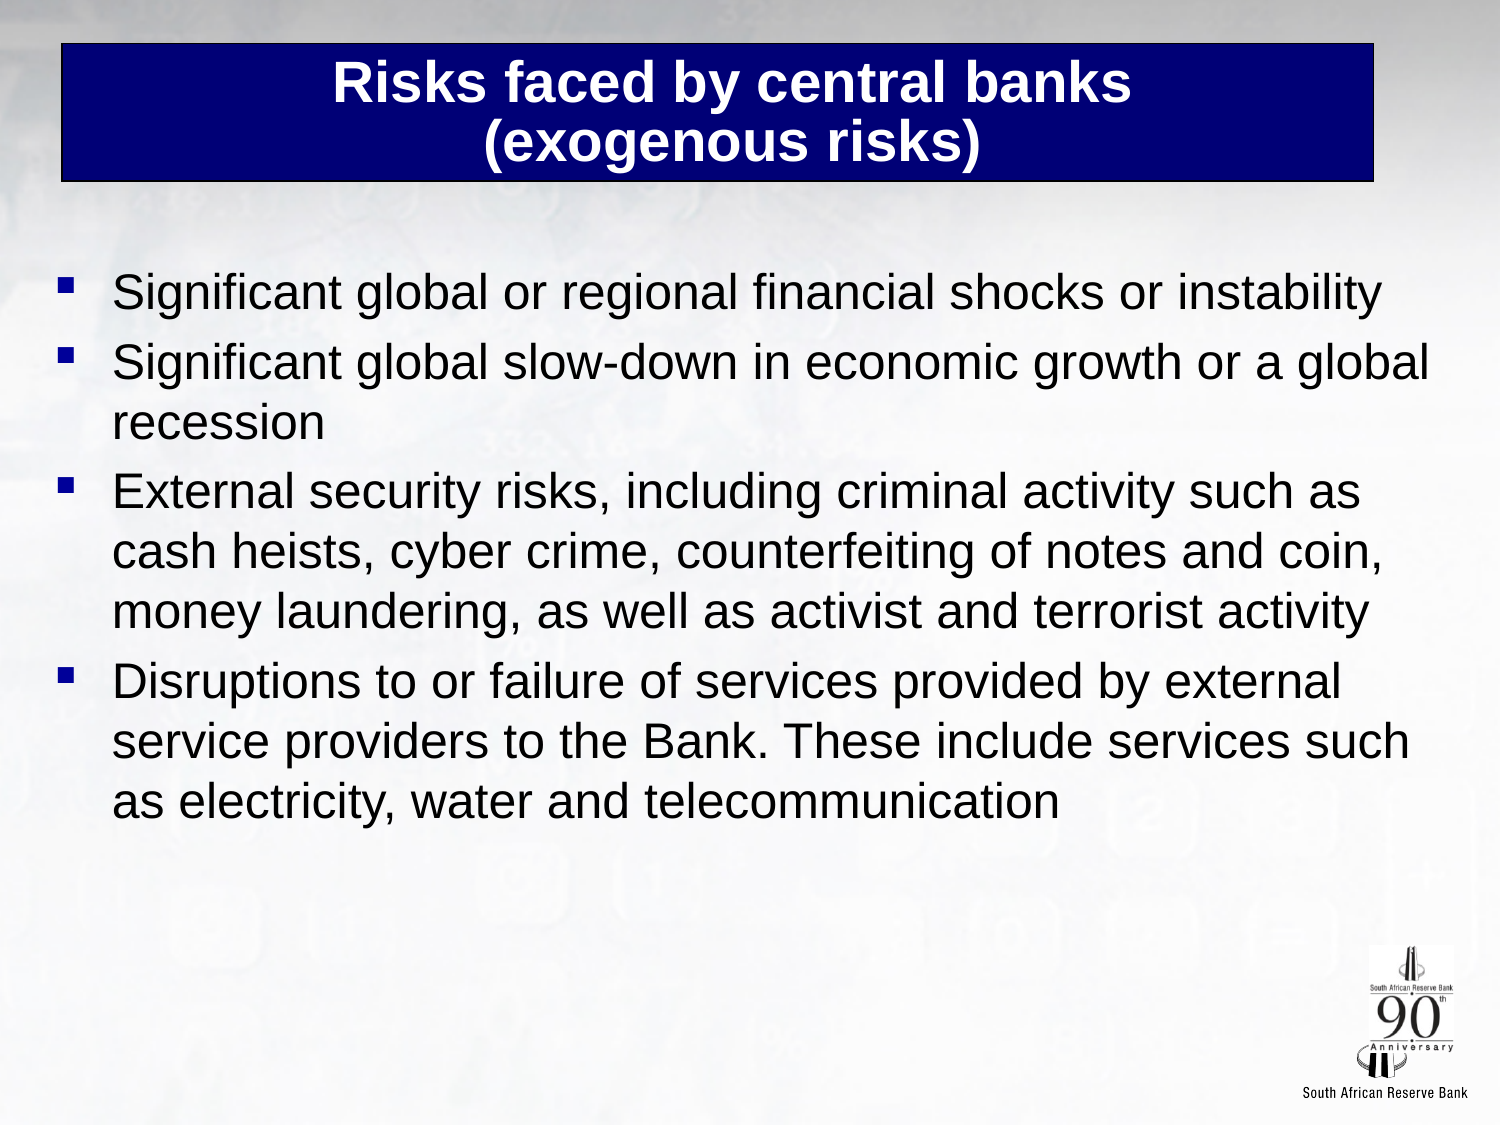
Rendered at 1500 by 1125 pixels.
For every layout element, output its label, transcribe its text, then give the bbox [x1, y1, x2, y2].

title Risks faced by central banks (exogenous risks) [61, 43, 1374, 182]
picture [0, 0, 1500, 1125]
list Significant global or regional financial shocks or instability Significant global slow-down in economic growth or a global recession External security risks, including criminal activity such as cash heists, cyber crime, counterfeiting of notes and coin, money laundering, as well as activist and terrorist activity Disruptions to or failure of services provided by external service providers to the Bank. These include services such as electricity, water and telecommunication [40, 251, 1453, 996]
